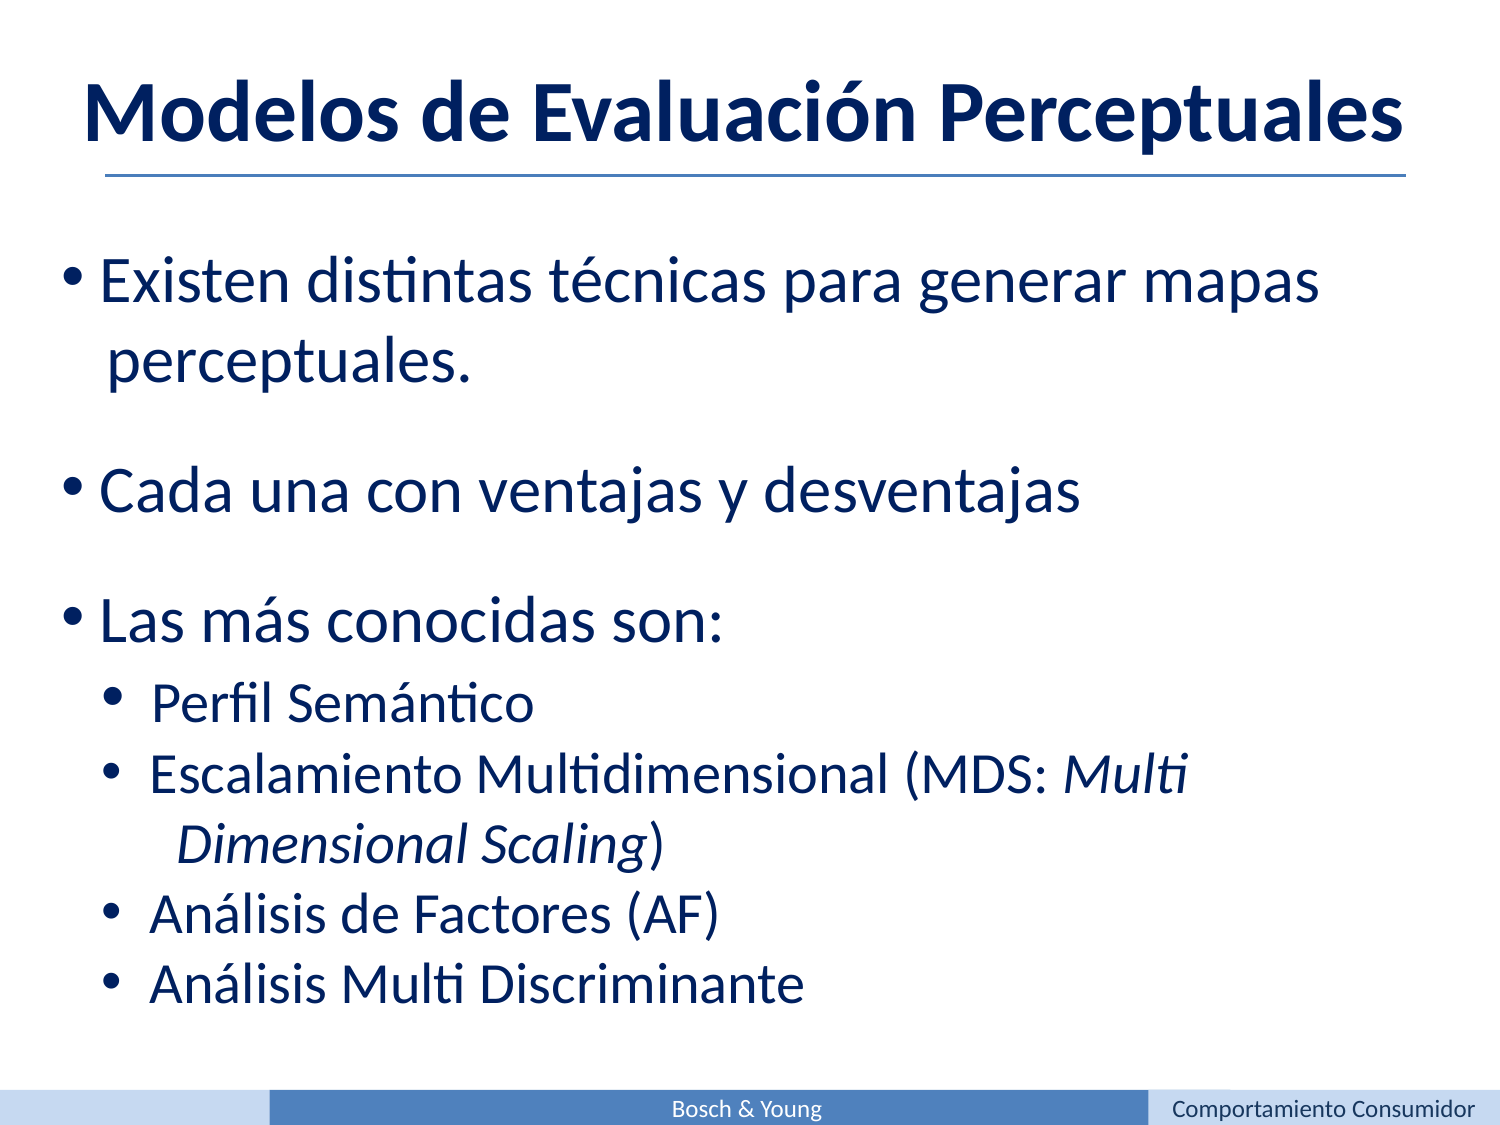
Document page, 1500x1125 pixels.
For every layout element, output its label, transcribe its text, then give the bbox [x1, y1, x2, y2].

text_box Comportamiento Consumidor [1146, 1088, 1500, 1125]
text_box [0, 1088, 272, 1125]
text_box Bosch & Young [272, 1088, 1146, 1125]
text_box Modelos de Evaluación Perceptuales [58, 46, 1430, 167]
text_box Existen distintas técnicas para generar mapas perceptuales. Cada una con ventajas y desventajas Las más conocidas son: Perfil Semántico Escalamiento Multidimensional (MDS: Multi Dimensional Scaling) Análisis de Factores (AF) Análisis Multi Discriminante [46, 228, 1454, 1023]
